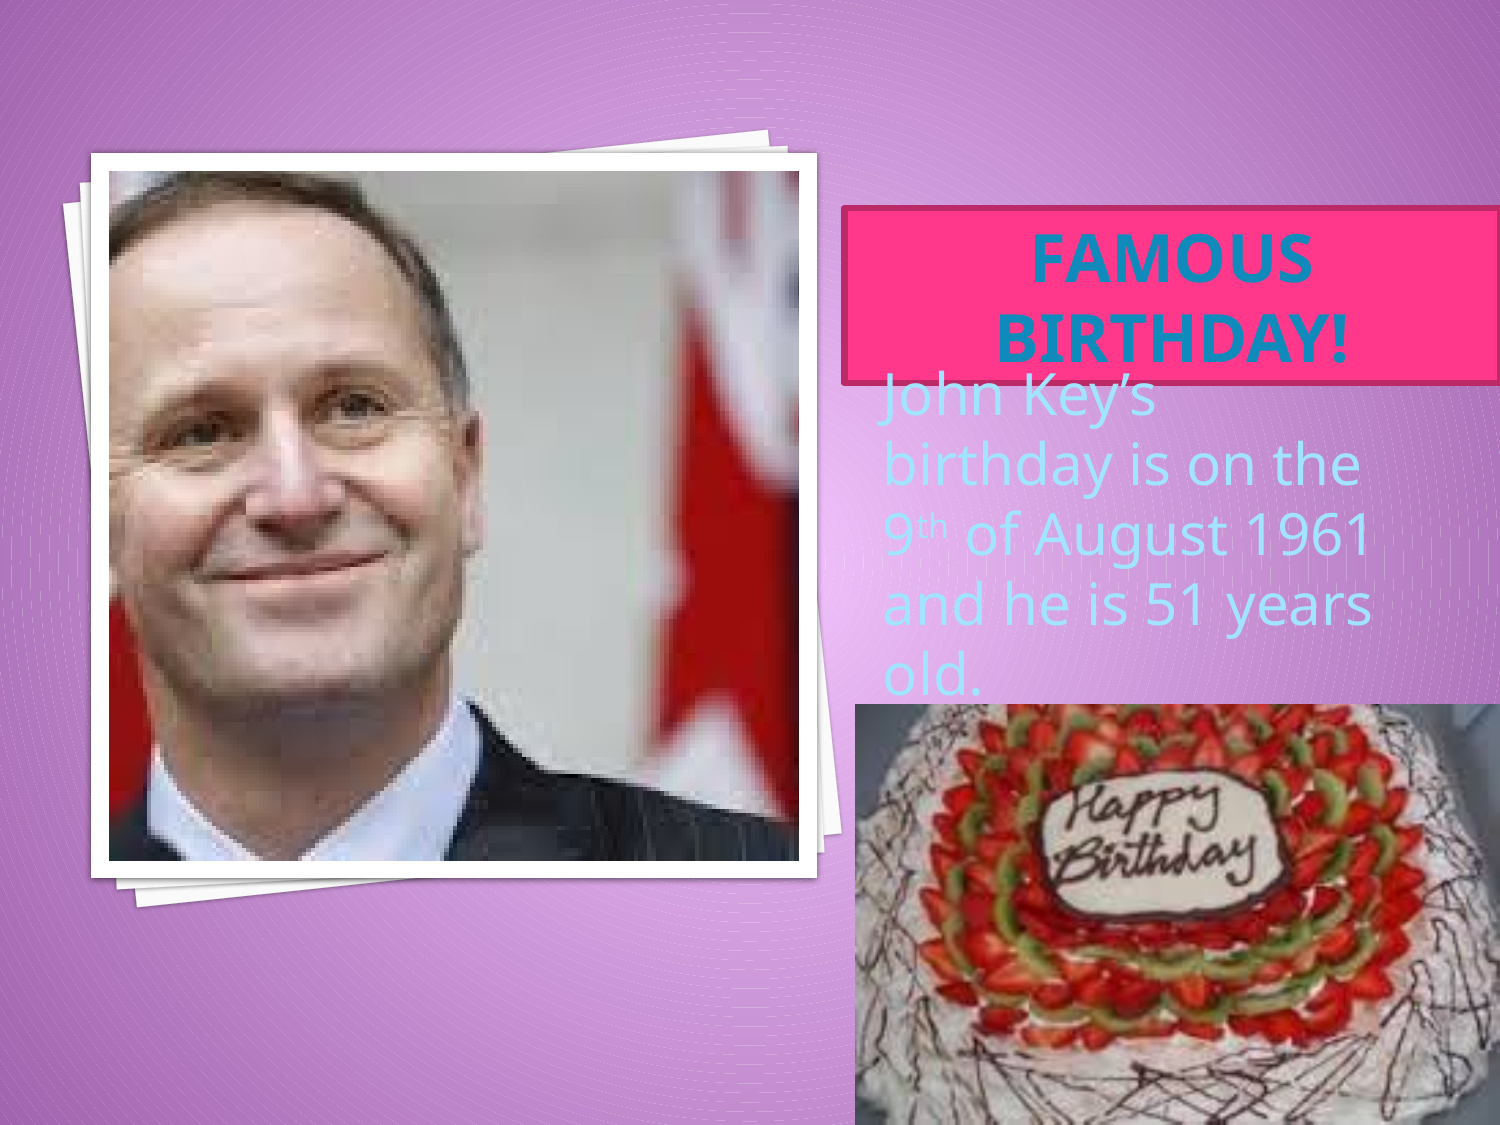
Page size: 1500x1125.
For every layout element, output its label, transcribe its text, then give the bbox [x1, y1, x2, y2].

text_box John Key’s birthday is on the 9th of August 1961 and he is 51 years old. [868, 349, 1412, 702]
text_box FAMOUS BIRTHDAY! [841, 205, 1500, 386]
picture [854, 703, 1500, 1125]
picture [108, 170, 800, 862]
